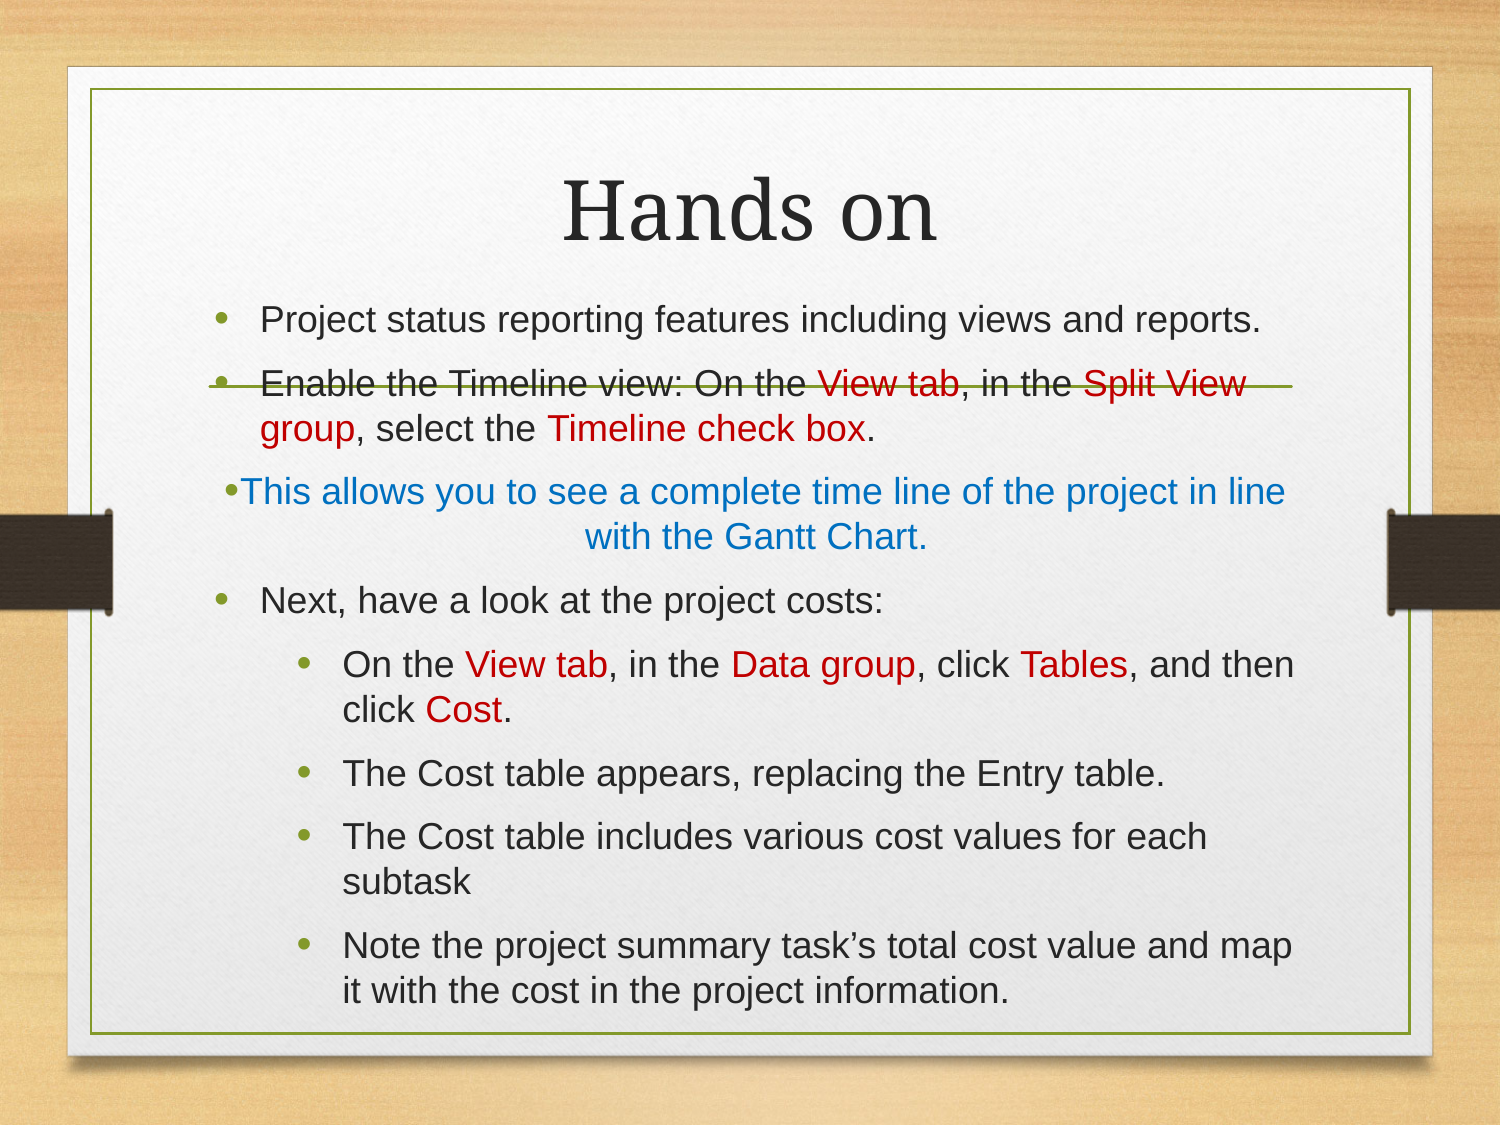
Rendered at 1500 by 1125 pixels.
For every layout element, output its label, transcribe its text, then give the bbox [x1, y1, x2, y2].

picture [0, 0, 1500, 1125]
title Hands on [193, 99, 1309, 314]
list Project status reporting features including views and reports. Enable the Timeline view: On the View tab, in the Split View group, select the Timeline check box. This allows you to see a complete time line of the project in line with the Gantt Chart. Next, have a look at the project costs: On the View tab, in the Data group, click Tables, and then click Cost. The Cost table appears, replacing the Entry table. The Cost table includes various cost values for each subtask Note the project summary task’s total cost value and map it with the cost in the project information. [199, 287, 1315, 1025]
